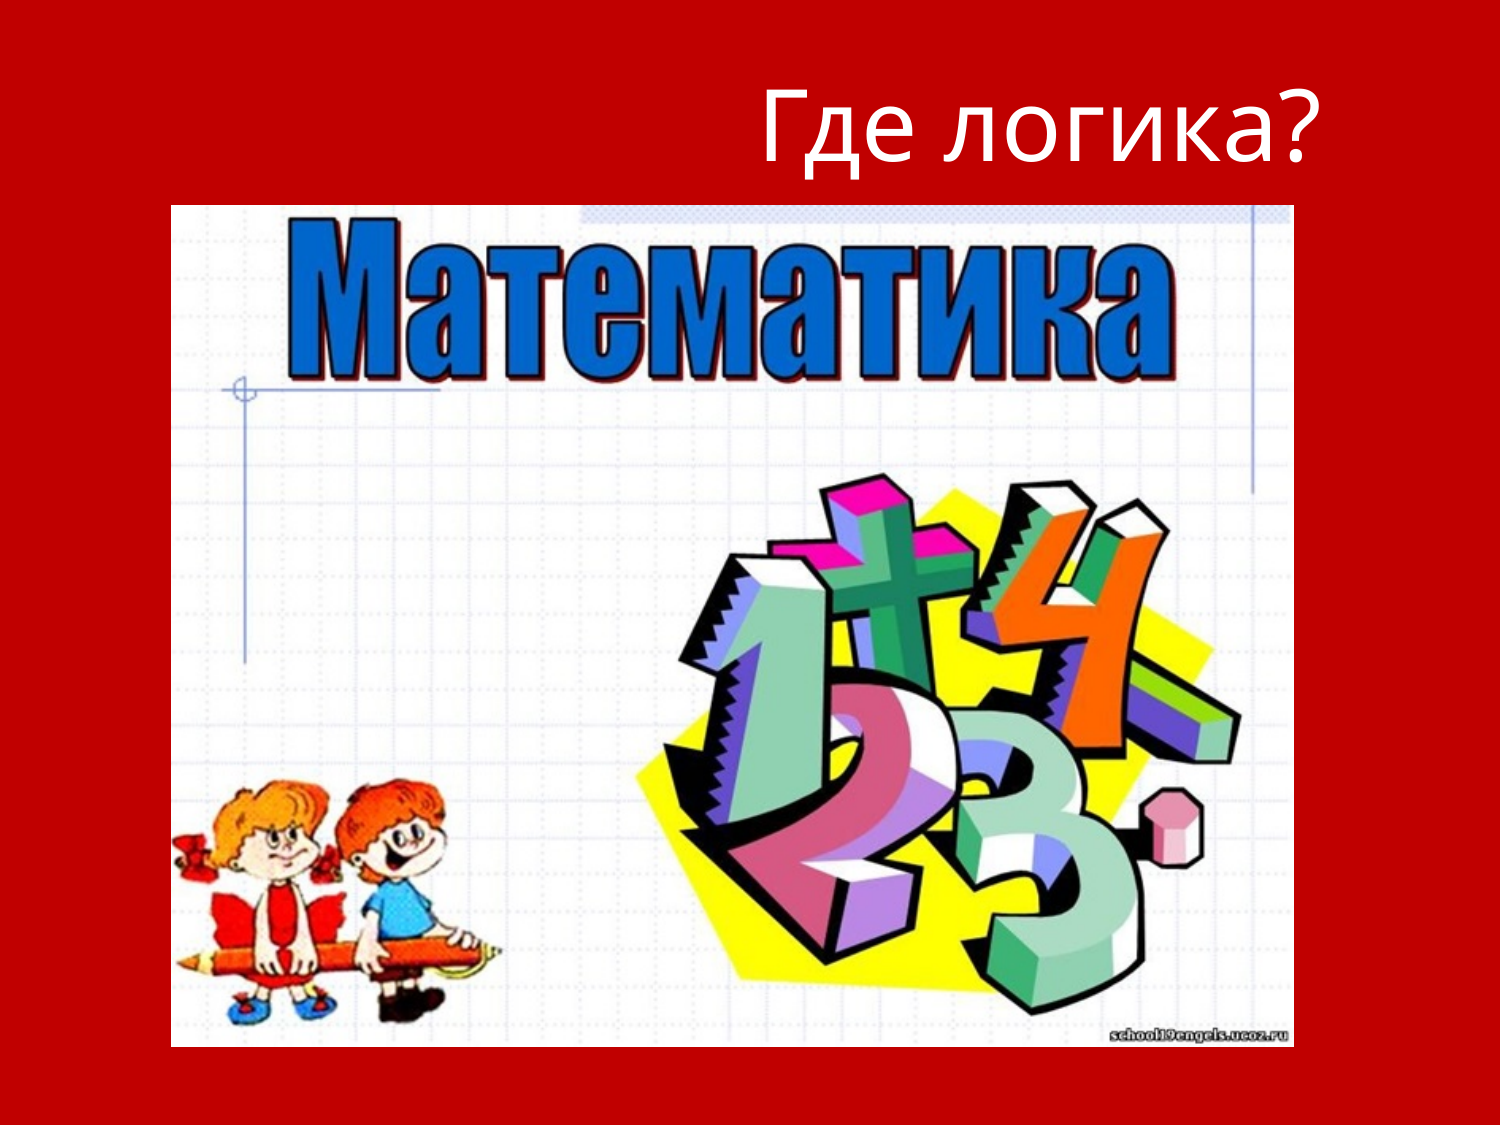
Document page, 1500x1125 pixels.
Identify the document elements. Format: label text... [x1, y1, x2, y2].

picture [170, 204, 1294, 1048]
text_box Где логика? [742, 54, 1338, 190]
